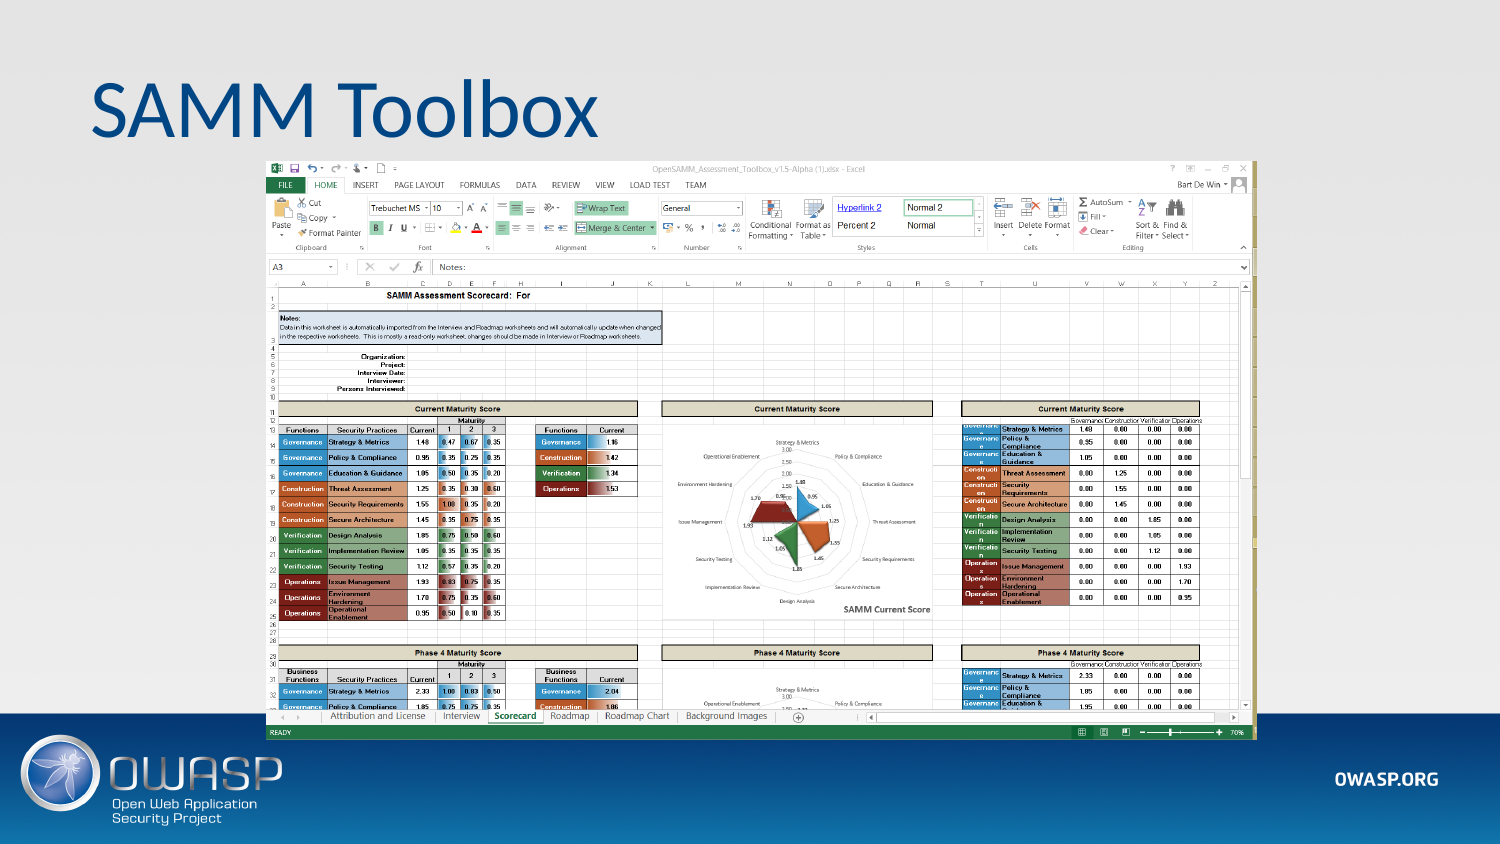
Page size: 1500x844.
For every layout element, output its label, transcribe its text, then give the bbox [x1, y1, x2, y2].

title SAMM Toolbox [75, 33, 1425, 175]
picture [0, 0, 1500, 844]
